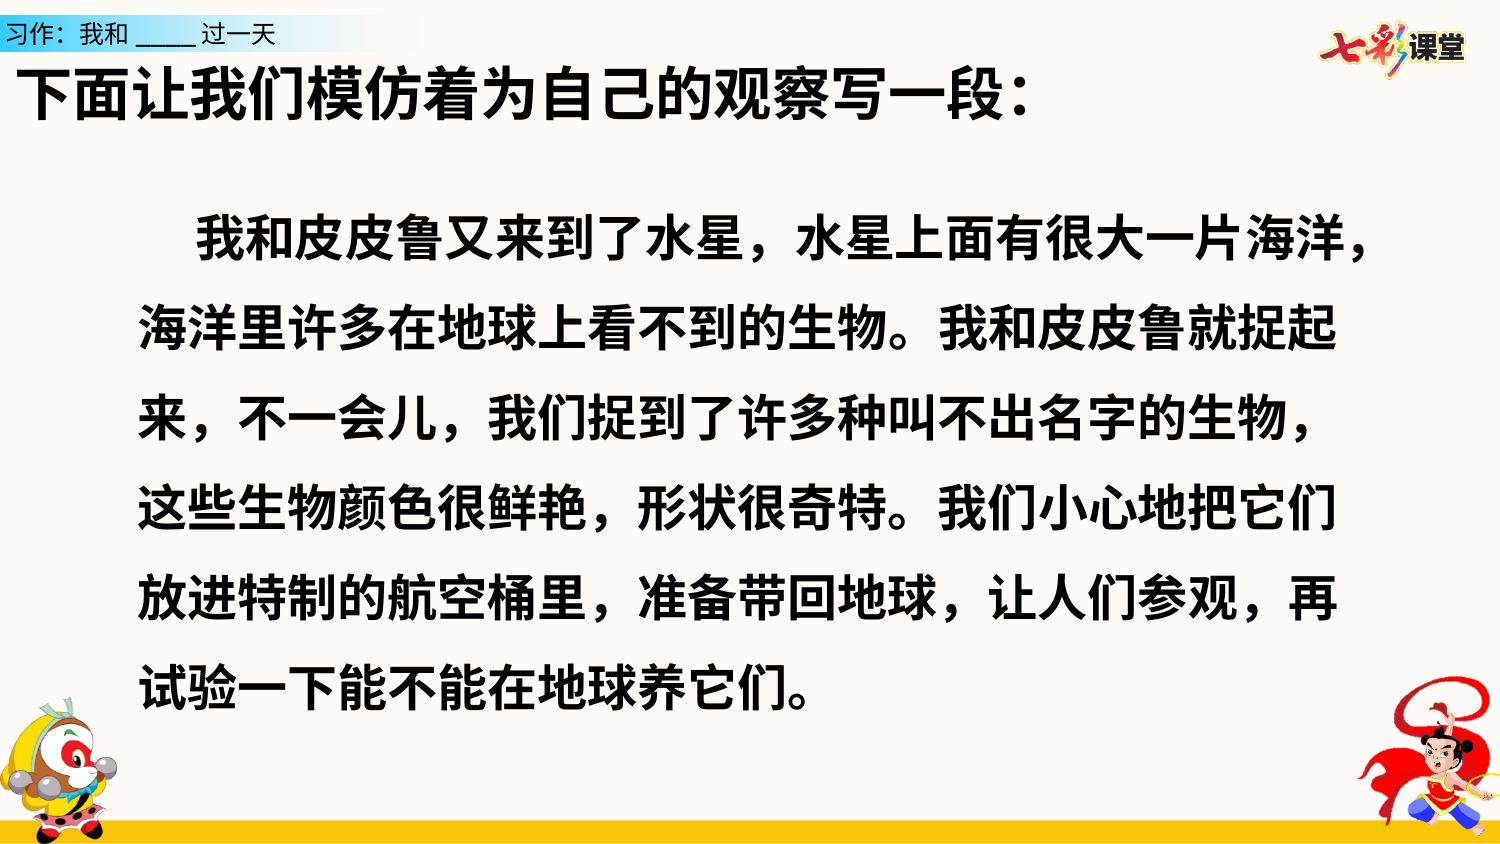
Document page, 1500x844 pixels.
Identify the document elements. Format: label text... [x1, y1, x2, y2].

picture [0, 697, 117, 844]
picture [1350, 668, 1500, 844]
text_box 我和皮皮鲁又来到了水星，水星上面有很大一片海洋，海洋里许多在地球上看不到的生物。我和皮皮鲁就捉起来，不一会儿，我们捉到了许多种叫不出名字的生物，这些生物颜色很鲜艳，形状很奇特。我们小心地把它们放进特制的航空桶里，准备带回地球，让人们参观，再试验一下能不能在地球养它们。 [123, 168, 1377, 724]
picture [1316, 20, 1468, 80]
text_box 下面让我们模仿着为自己的观察写一段： [0, 50, 1053, 135]
